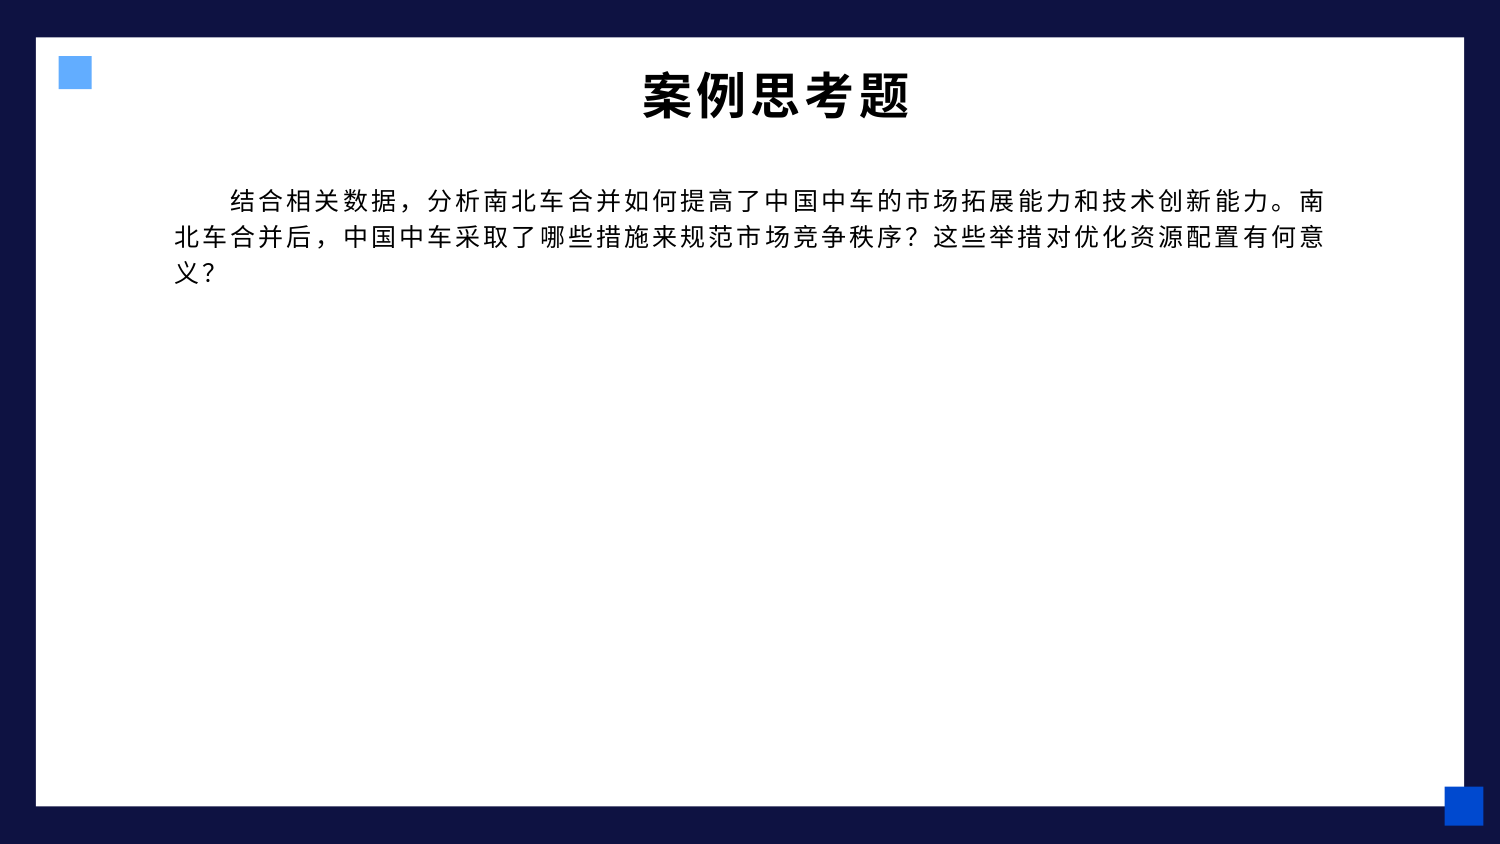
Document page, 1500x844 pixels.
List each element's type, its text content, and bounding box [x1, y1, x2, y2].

list 结合相关数据，分析南北车合并如何提高了中国中车的市场拓展能力和技术创新能力。南北车合并后，中国中车采取了哪些措施来规范市场竞争秩序？这些举措对优化资源配置有何意义？ [157, 179, 1343, 682]
title 案例思考题 [123, 43, 1424, 133]
